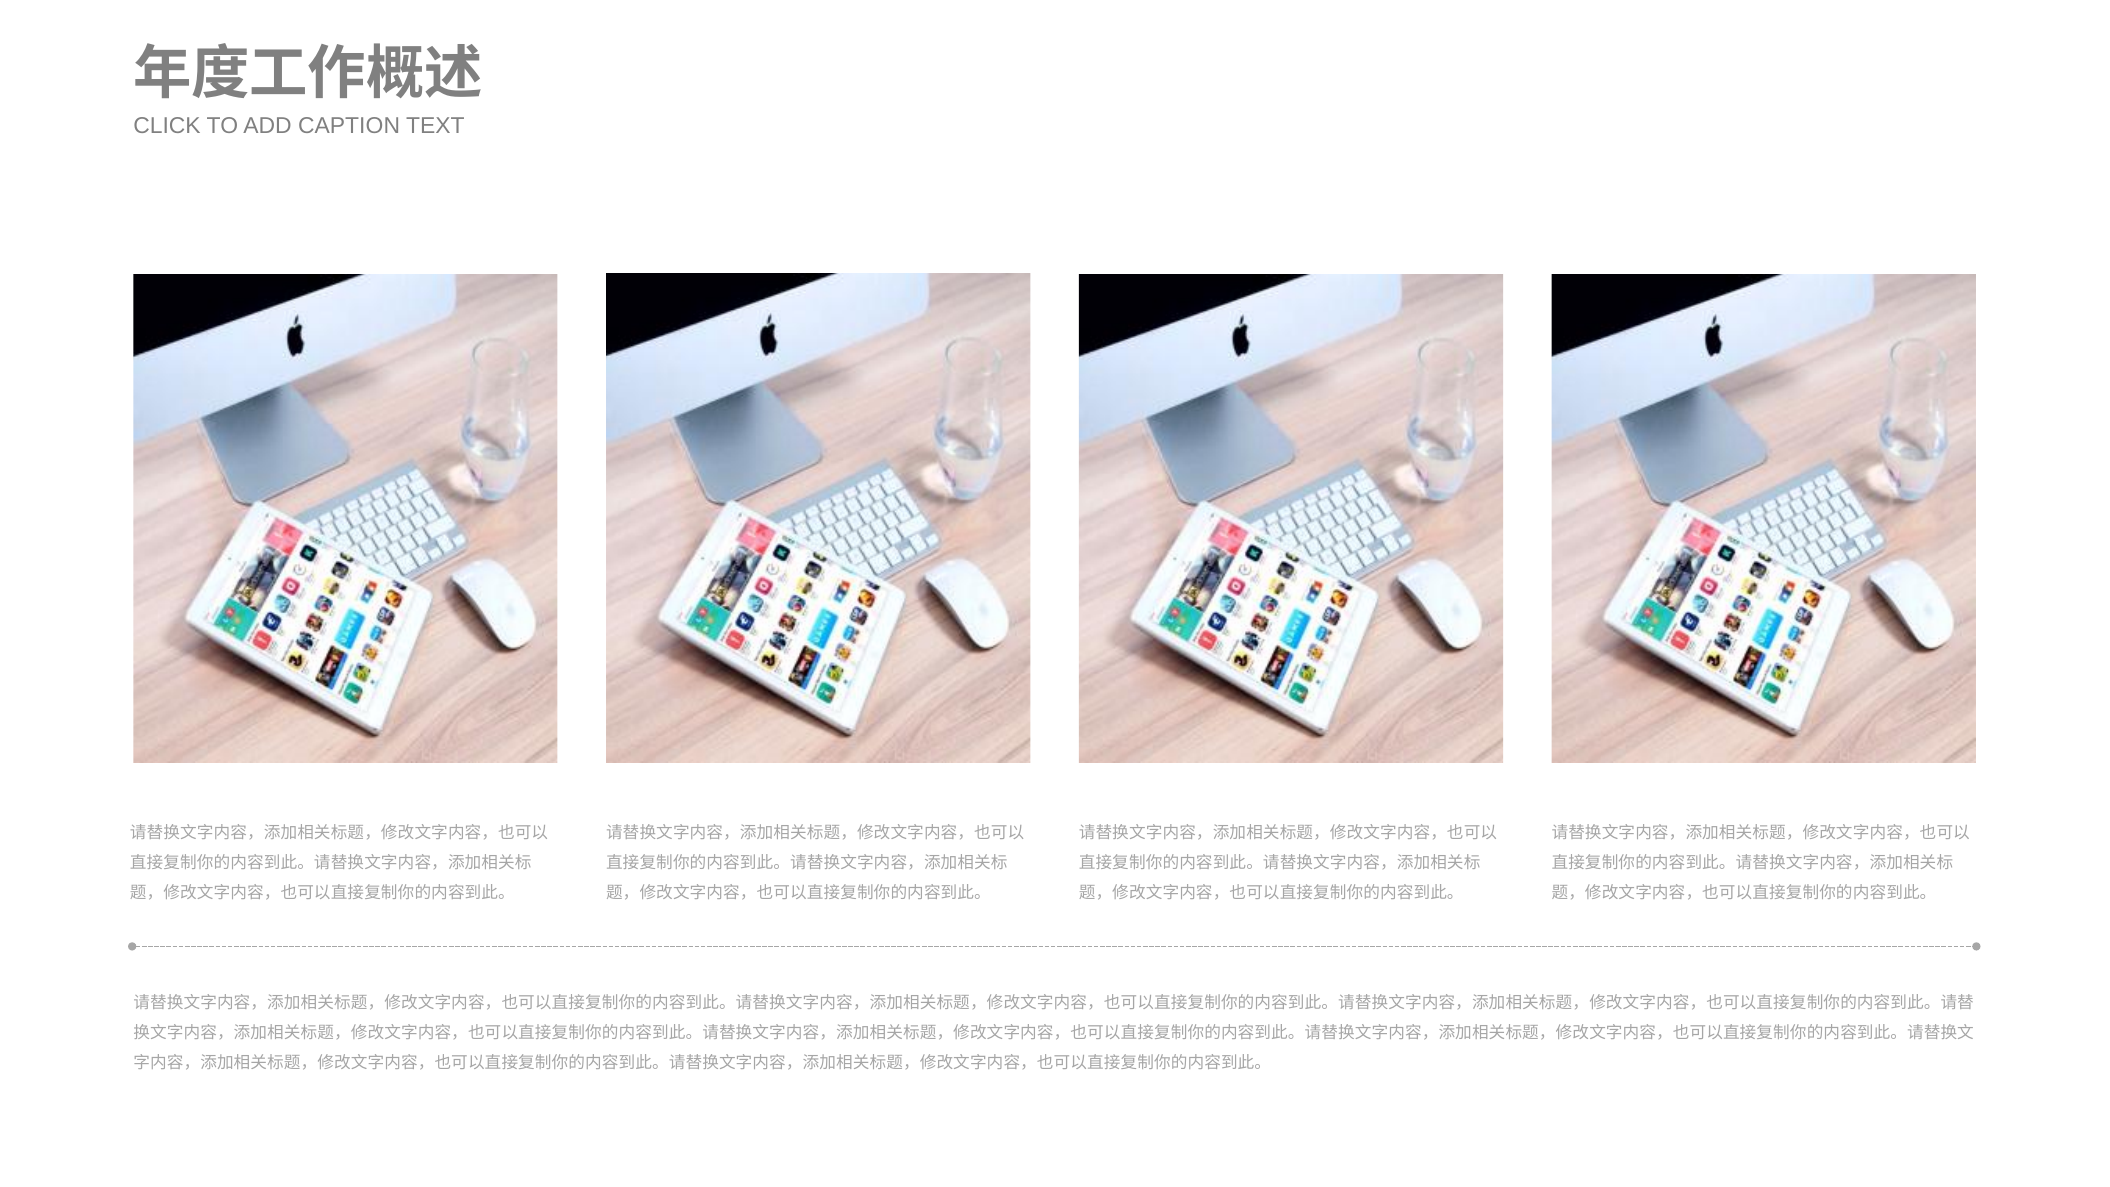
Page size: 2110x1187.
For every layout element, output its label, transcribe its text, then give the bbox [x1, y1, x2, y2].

text_box 请替换文字内容，添加相关标题，修改文字内容，也可以直接复制你的内容到此。请替换文字内容，添加相关标题，修改文字内容，也可以直接复制你的内容到此。请替换文字内容，添加相关标题，修改文字内容，也可以直接复制你的内容到此。请替换文字内容，添加相关标题，修改文字内容，也可以直接复制你的内容到此。请替换文字内容，添加相关标题，修改文字内容，也可以直接复制你的内容到此。请替换文字内容，添加相关标题，修改文字内容，也可以直接复制你的内容到此。请替换文字内容，添加相关标题，修改文字内容，也可以直接复制你的内容到此。请替换文字内容，添加相关标题，修改文字内容，也可以直接复制你的内容到此。 [133, 981, 1976, 1072]
text_box 请替换文字内容，添加相关标题，修改文字内容，也可以直接复制你的内容到此。请替换文字内容，添加相关标题，修改文字内容，也可以直接复制你的内容到此。 [1078, 811, 1504, 902]
text_box CLICK TO ADD CAPTION TEXT [133, 110, 513, 138]
text_box [1078, 273, 1504, 764]
text_box 请替换文字内容，添加相关标题，修改文字内容，也可以直接复制你的内容到此。请替换文字内容，添加相关标题，修改文字内容，也可以直接复制你的内容到此。 [1551, 811, 1976, 902]
text_box [605, 272, 1031, 763]
text_box 年度工作概述 [133, 35, 513, 106]
text_box [1551, 273, 1977, 764]
text_box [132, 273, 559, 764]
text_box 请替换文字内容，添加相关标题，修改文字内容，也可以直接复制你的内容到此。请替换文字内容，添加相关标题，修改文字内容，也可以直接复制你的内容到此。 [130, 812, 558, 902]
text_box 请替换文字内容，添加相关标题，修改文字内容，也可以直接复制你的内容到此。请替换文字内容，添加相关标题，修改文字内容，也可以直接复制你的内容到此。 [606, 811, 1031, 902]
